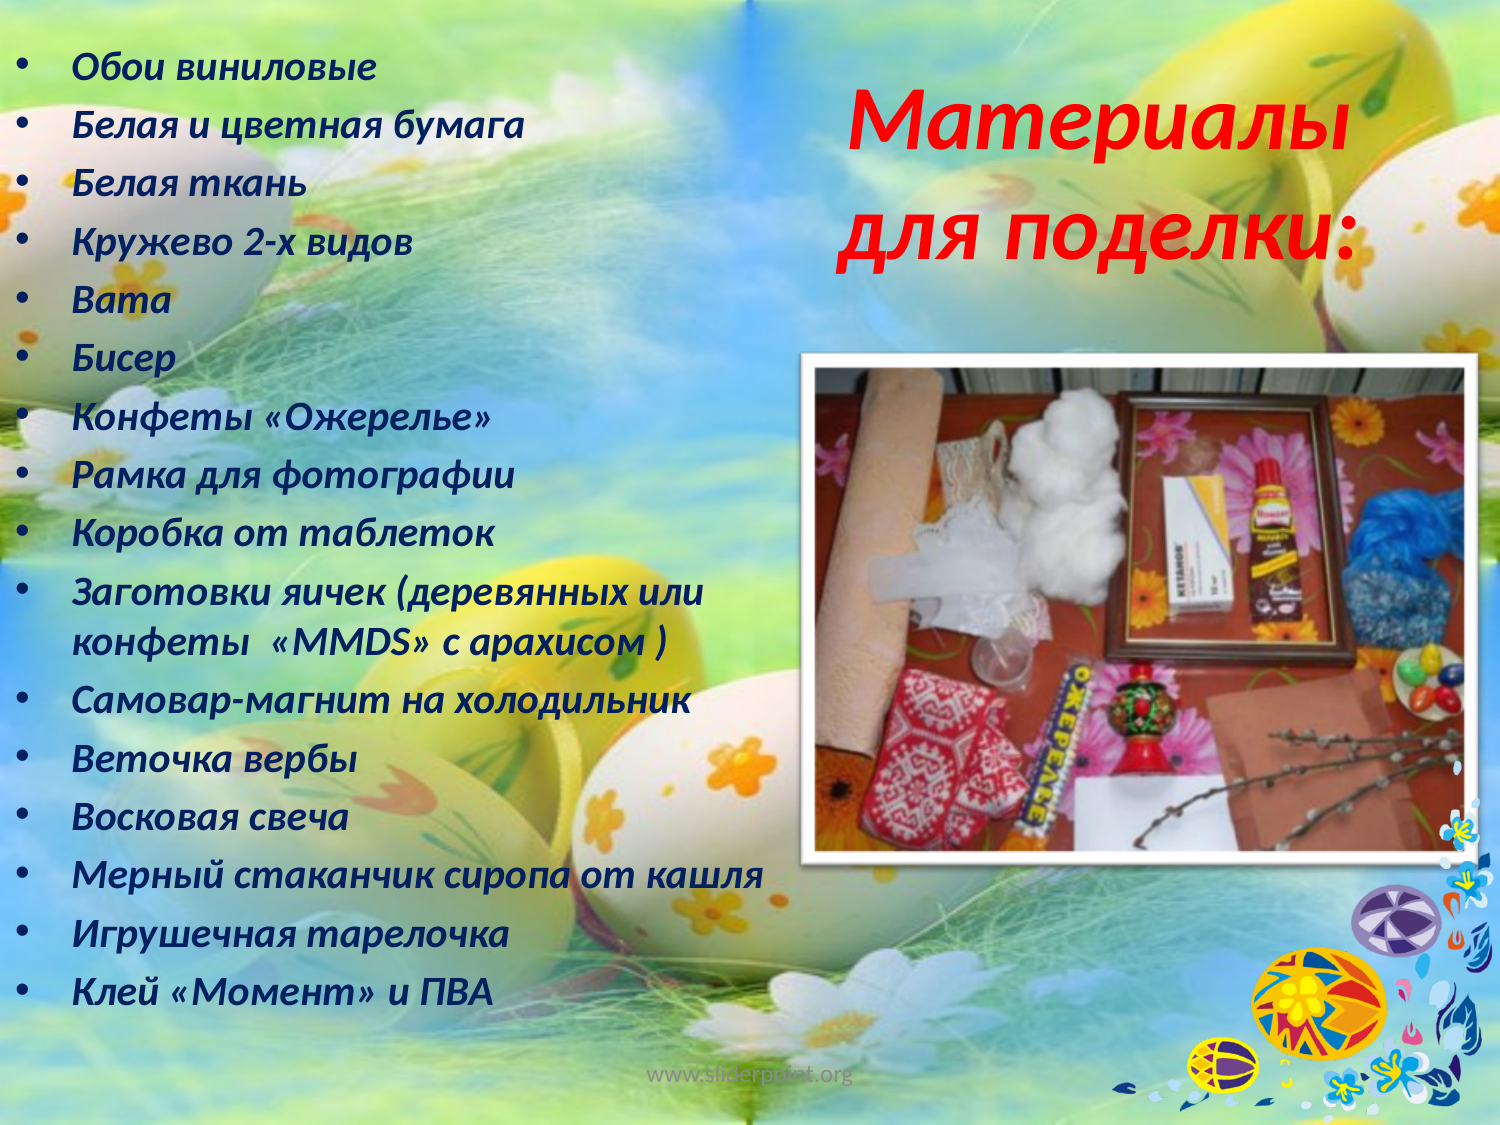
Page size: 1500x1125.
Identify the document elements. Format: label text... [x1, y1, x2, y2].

footer www.sliderpoint.org [512, 1042, 988, 1103]
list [789, 345, 1492, 882]
title Материалы для поделки: [810, 44, 1426, 292]
list Обои виниловые Белая и цветная бумага Белая ткань Кружево 2-х видов Вата Бисер Конфеты «Ожерелье» Рамка для фотографии Коробка от таблеток Заготовки яичек (деревянных или конфеты «MMDS» с арахисом ) Самовар-магнит на холодильник Веточка вербы Восковая свеча Мерный стаканчик сиропа от кашля Игрушечная тарелочка Клей «Момент» и ПВА [0, 30, 810, 1125]
picture [0, 0, 1500, 1125]
